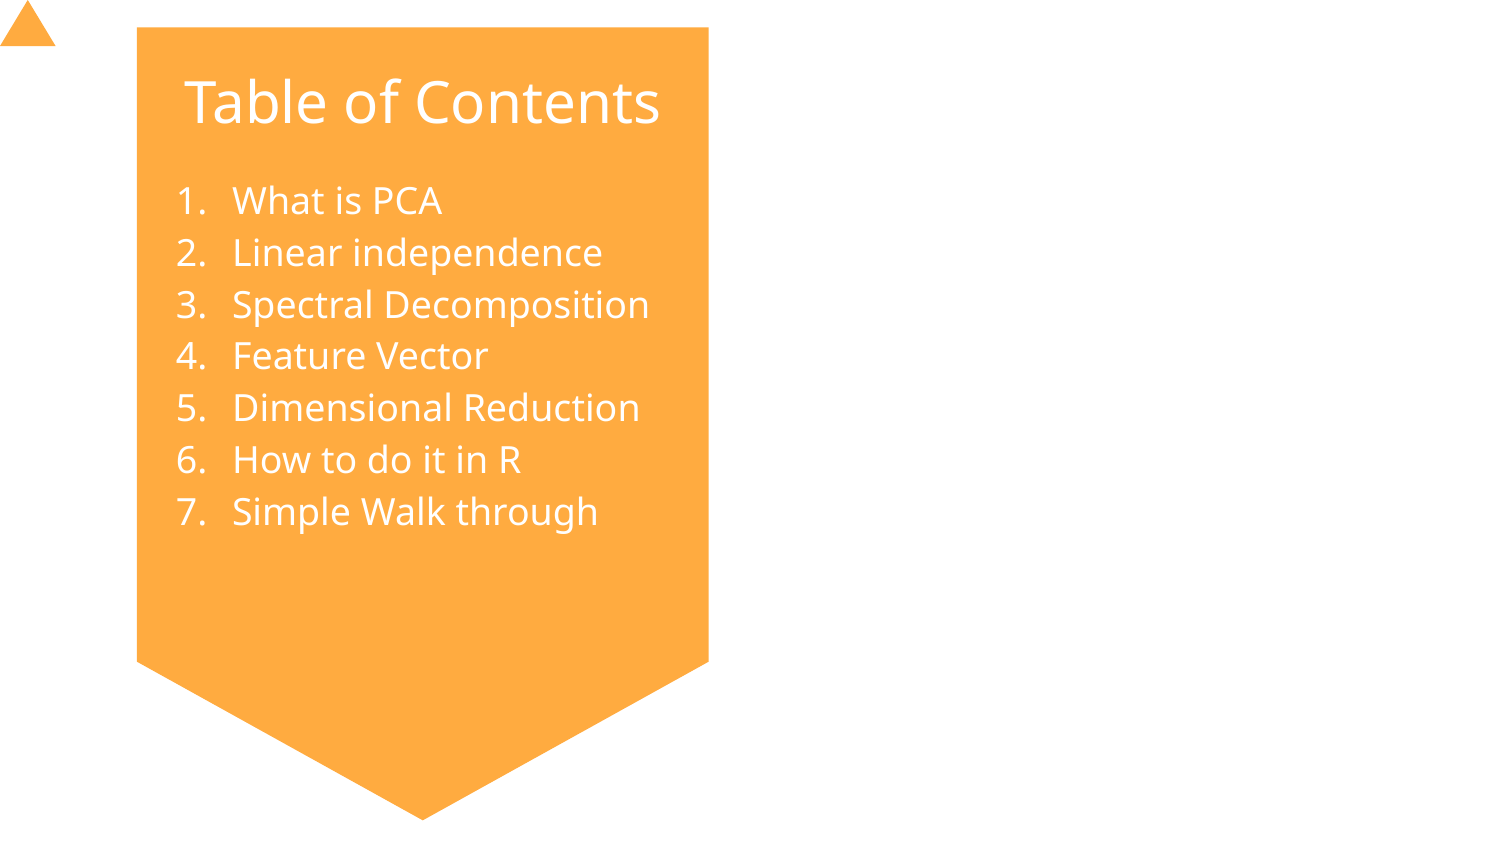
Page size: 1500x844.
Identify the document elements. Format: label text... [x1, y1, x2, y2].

text_box [0, 0, 56, 47]
text_box [234, 716, 611, 821]
list What is PCA Linear independence Spectral Decomposition Feature Vector Dimensional Reduction How to do it in R Simple Walk through [142, 155, 856, 716]
text_box [136, 27, 709, 50]
title Table of Contents [107, 50, 739, 145]
text_box [136, 145, 709, 665]
